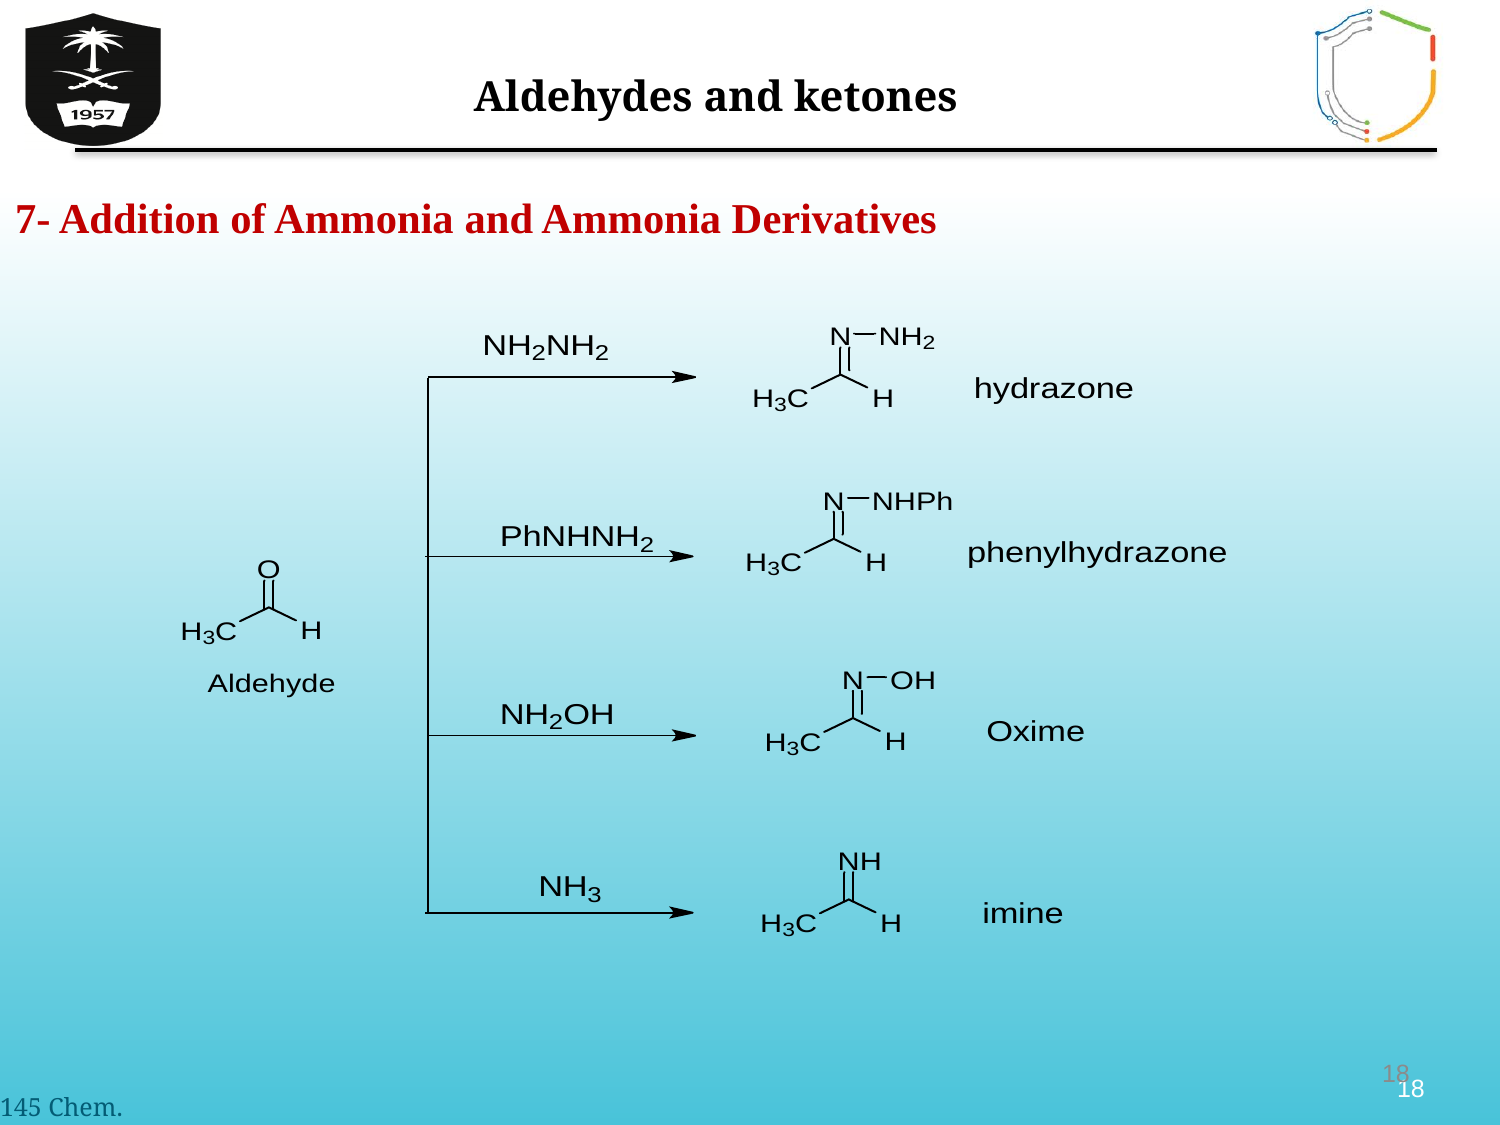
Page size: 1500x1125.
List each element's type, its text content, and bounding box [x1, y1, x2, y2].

list 7- Addition of Ammonia and Ammonia Derivatives [0, 183, 1488, 250]
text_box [174, 324, 1239, 955]
text_box Aldehydes and ketones [458, 62, 973, 128]
slide_number 18 [1074, 1042, 1425, 1103]
text_box 145 Chem. [0, 1061, 550, 1122]
picture [1287, 0, 1463, 165]
picture [24, 12, 163, 151]
